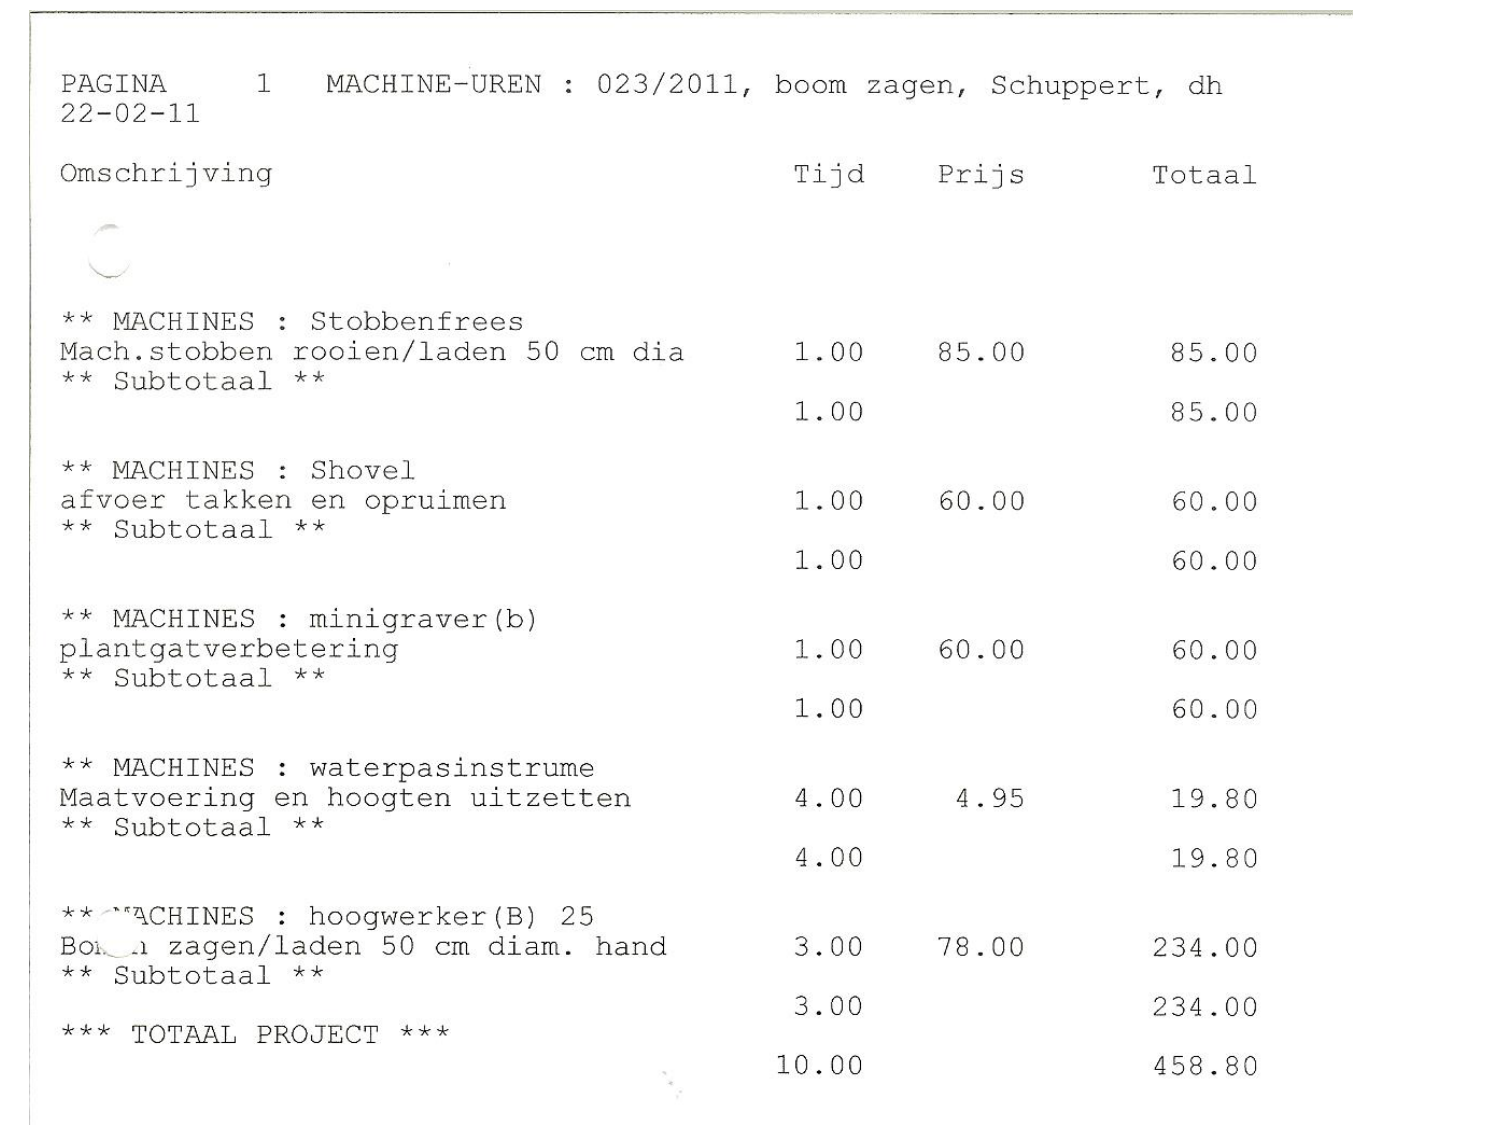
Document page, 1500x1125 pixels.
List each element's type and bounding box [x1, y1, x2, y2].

list [29, 10, 1353, 1125]
